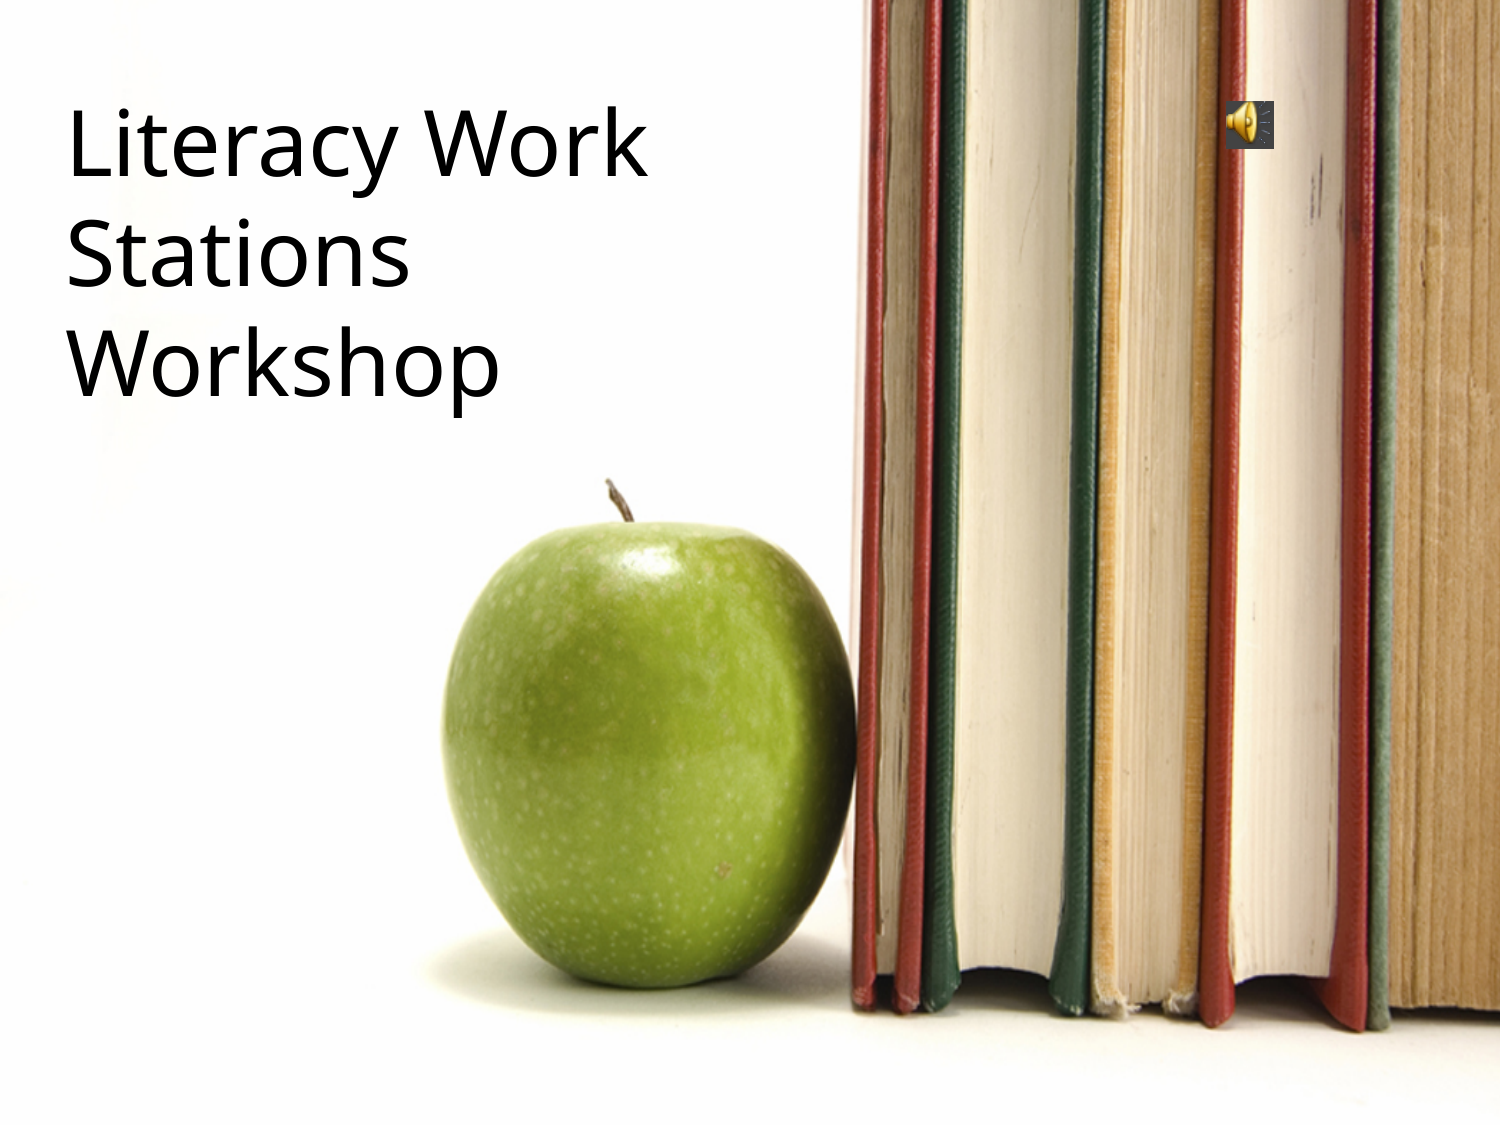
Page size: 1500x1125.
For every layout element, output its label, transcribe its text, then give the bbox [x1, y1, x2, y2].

picture [0, 0, 1500, 1125]
title Literacy Work Stations Workshop [49, 87, 851, 413]
